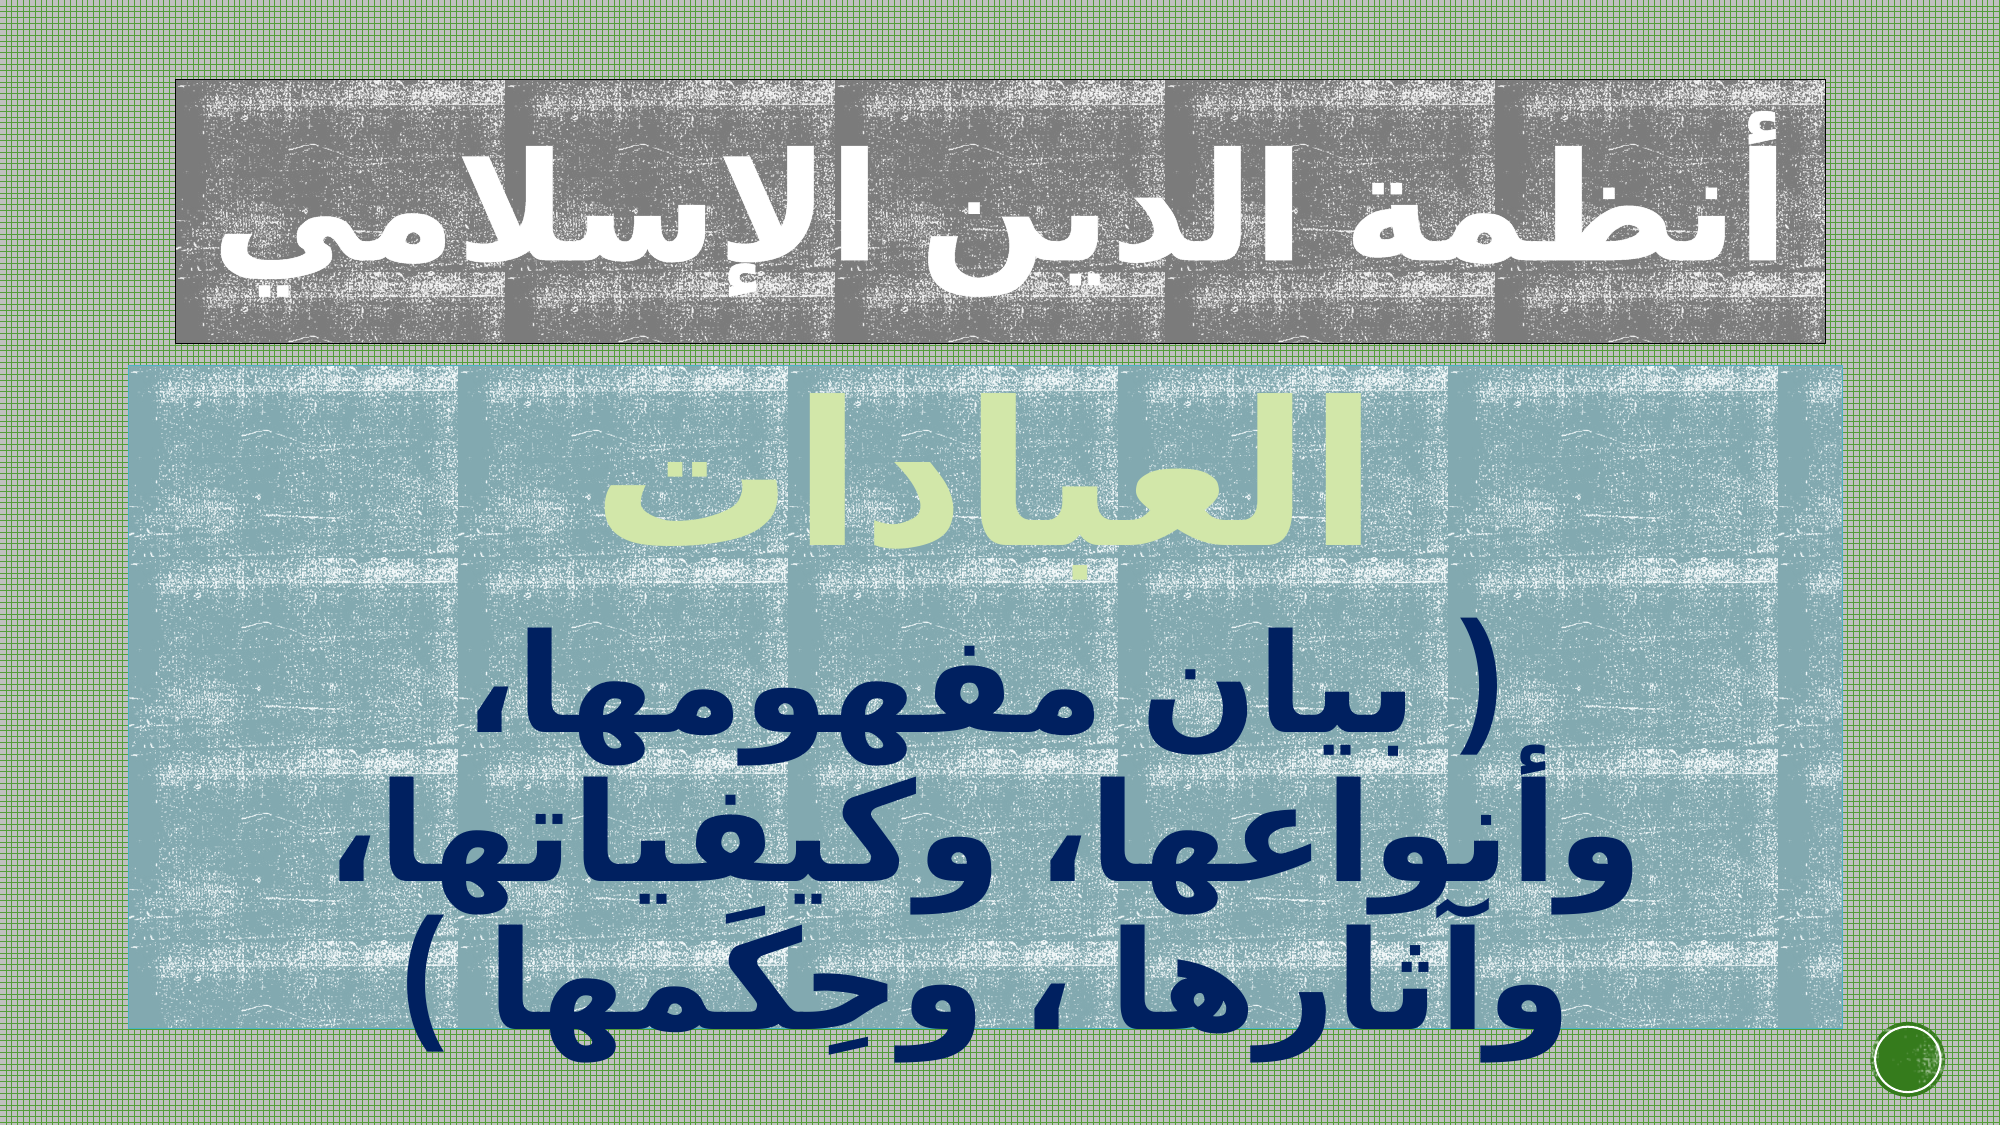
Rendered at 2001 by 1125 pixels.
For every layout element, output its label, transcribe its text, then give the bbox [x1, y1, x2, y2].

title أنظمة الدين الإسلامي [175, 79, 1826, 344]
list العبادات ( بيان مفهومها، وأنواعها، وكيفياتها، وآثارها ، وحِكَمها ) [128, 365, 1843, 1029]
